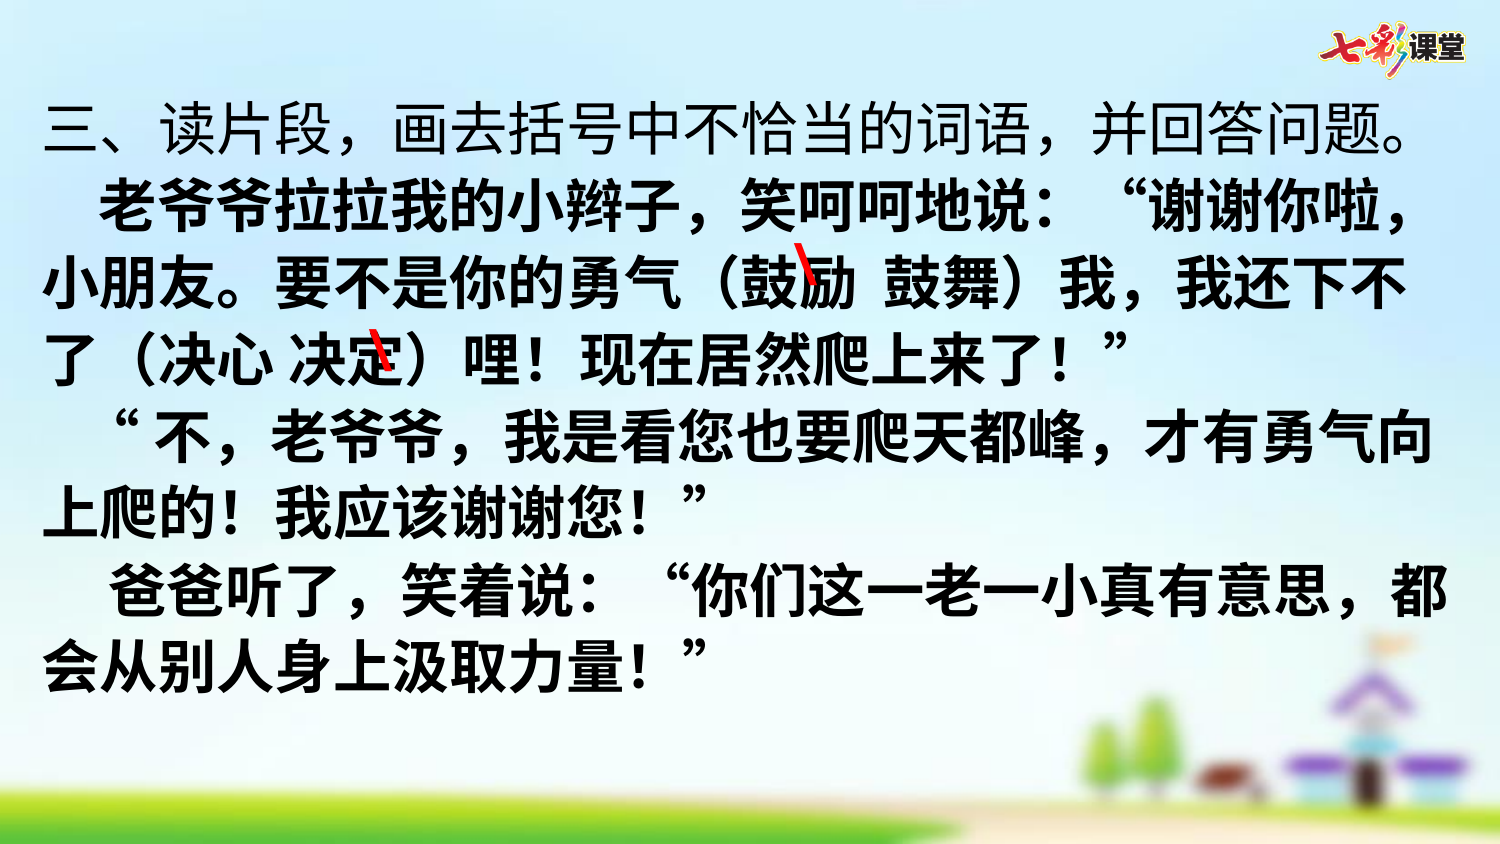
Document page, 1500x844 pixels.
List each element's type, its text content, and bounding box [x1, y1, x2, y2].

text_box \ [348, 305, 420, 390]
text_box 三、读片段，画去括号中不恰当的词语，并回答问题。 老爷爷拉拉我的小辫子，笑呵呵地说：“谢谢你啦，小朋友。要不是你的勇气（鼓励 鼓舞）我，我还下不了（决心 决定）哩！现在居然爬上来了！” “不，老爷爷，我是看您也要爬天都峰，才有勇气向上爬的！我应该谢谢您！” 爸爸听了，笑着说：“你们这一老一小真有意思，都会从别人身上汲取力量！” [27, 77, 1478, 708]
text_box \ [773, 219, 845, 305]
picture [0, 0, 1500, 844]
